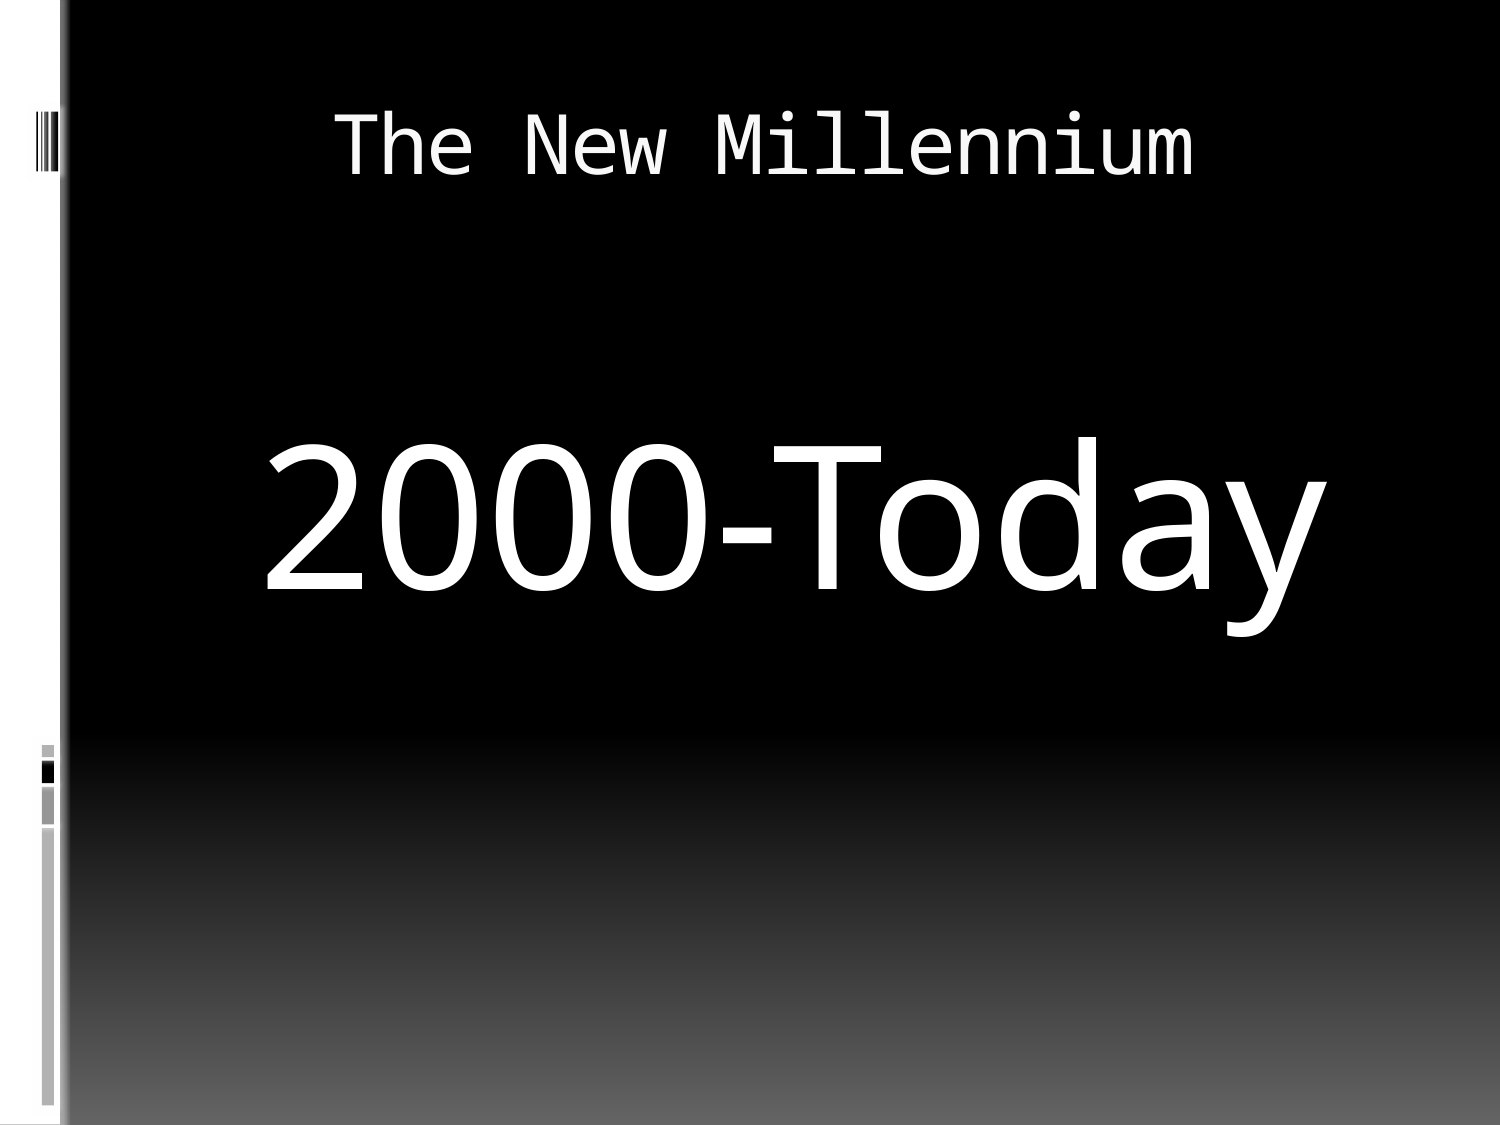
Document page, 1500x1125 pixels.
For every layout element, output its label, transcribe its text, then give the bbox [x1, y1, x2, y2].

title The New Millennium [150, 83, 1425, 234]
list 2000-Today [150, 292, 1425, 1043]
